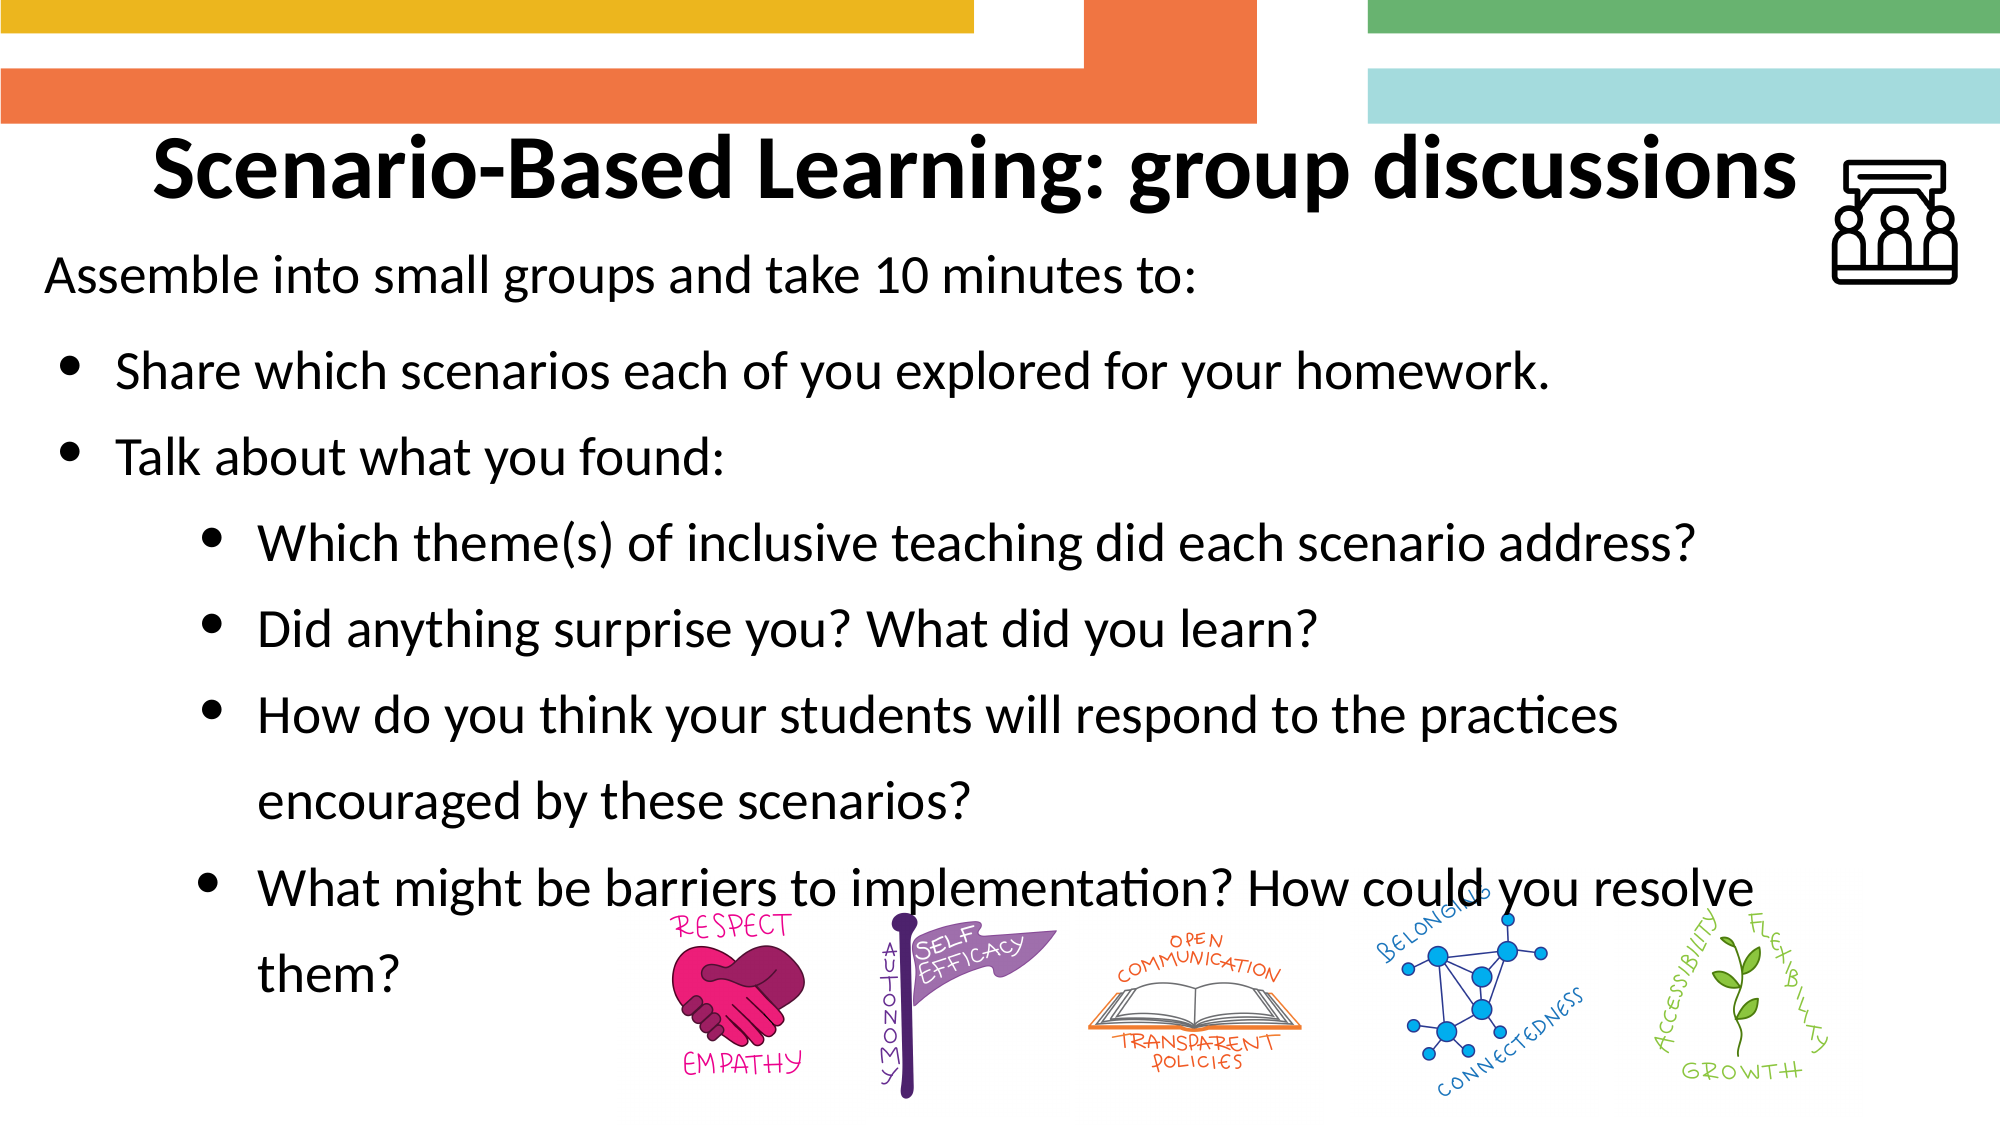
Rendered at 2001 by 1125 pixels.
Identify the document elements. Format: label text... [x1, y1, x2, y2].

list Assemble into small groups and take 10 minutes to: Share which scenarios each of you explored for your homework. Talk about what you found: Which theme(s) of inclusive teaching did each scenario address? Did anything surprise you? What did you learn? How do you think your students will respond to the practices encouraged by these scenarios? What might be barriers to implementation? How could you resolve them? [1117, 210, 1863, 1013]
list Assemble into small groups and take 10 minutes to: Share which scenarios each of you explored for your homework. Talk about what you found: Which theme(s) of inclusive teaching did each scenario address? Did anything surprise you? What did you learn? How do you think your students will respond to the practices encouraged by these scenarios? What might be barriers to implementation? How could you resolve them? [29, 210, 886, 1013]
title Scenario-Based Learning: group discussions [1117, 124, 1863, 210]
title Scenario-Based Learning: group discussions [137, 124, 886, 210]
picture [2, 0, 1999, 1125]
picture [1350, 868, 1600, 1118]
picture [1614, 868, 1863, 1118]
picture [1823, 151, 1966, 293]
